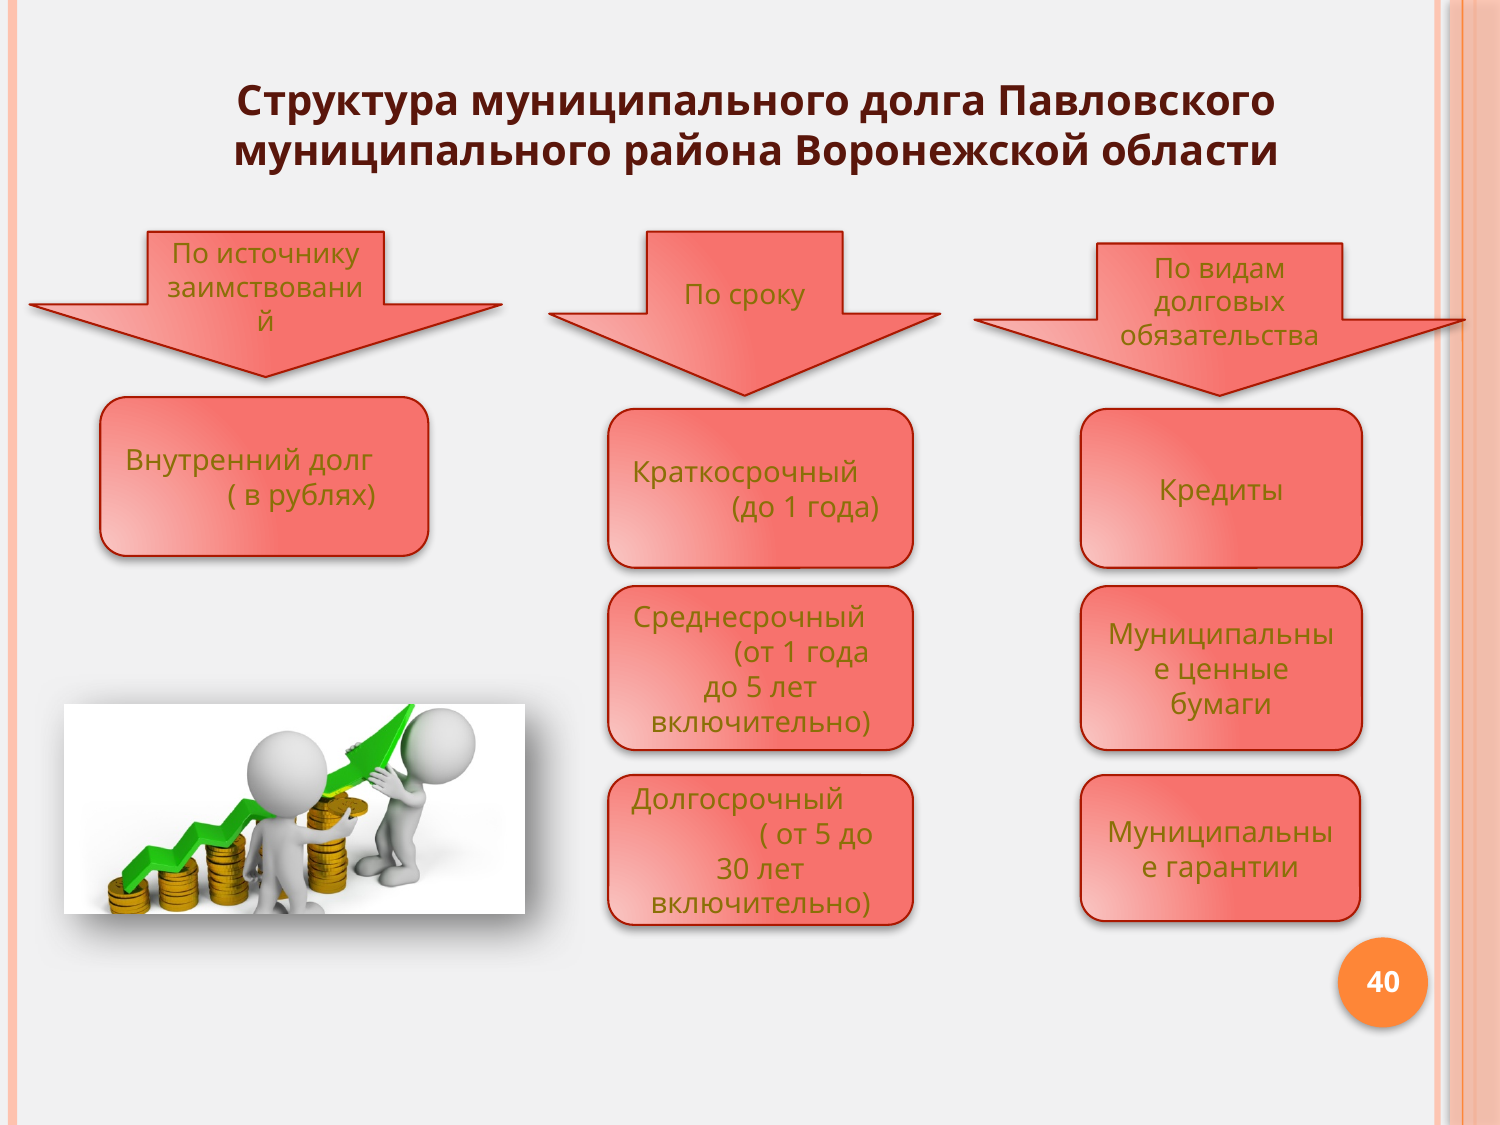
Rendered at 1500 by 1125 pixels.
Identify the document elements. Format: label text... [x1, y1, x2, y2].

text_box По сроку [548, 230, 942, 397]
slide_number 40 [1333, 940, 1434, 1027]
text_box Среднесрочный (от 1 года до 5 лет включительно) [607, 585, 914, 752]
text_box Муниципальные гарантии [1079, 774, 1362, 923]
text_box По видам долговых обязательства [973, 242, 1467, 397]
text_box Внутренний долг ( в рублях) [99, 396, 430, 557]
text_box Краткосрочный (до 1 года) [607, 407, 914, 569]
text_box Структура муниципального долга Павловского муниципального района Воронежской области [76, 66, 1437, 182]
picture [64, 703, 526, 915]
text_box Кредиты [1079, 407, 1364, 569]
text_box По источнику заимствований [28, 230, 503, 379]
text_box Муниципальные ценные бумаги [1079, 585, 1364, 752]
text_box Долгосрочный ( от 5 до 30 лет включительно) [607, 773, 914, 926]
